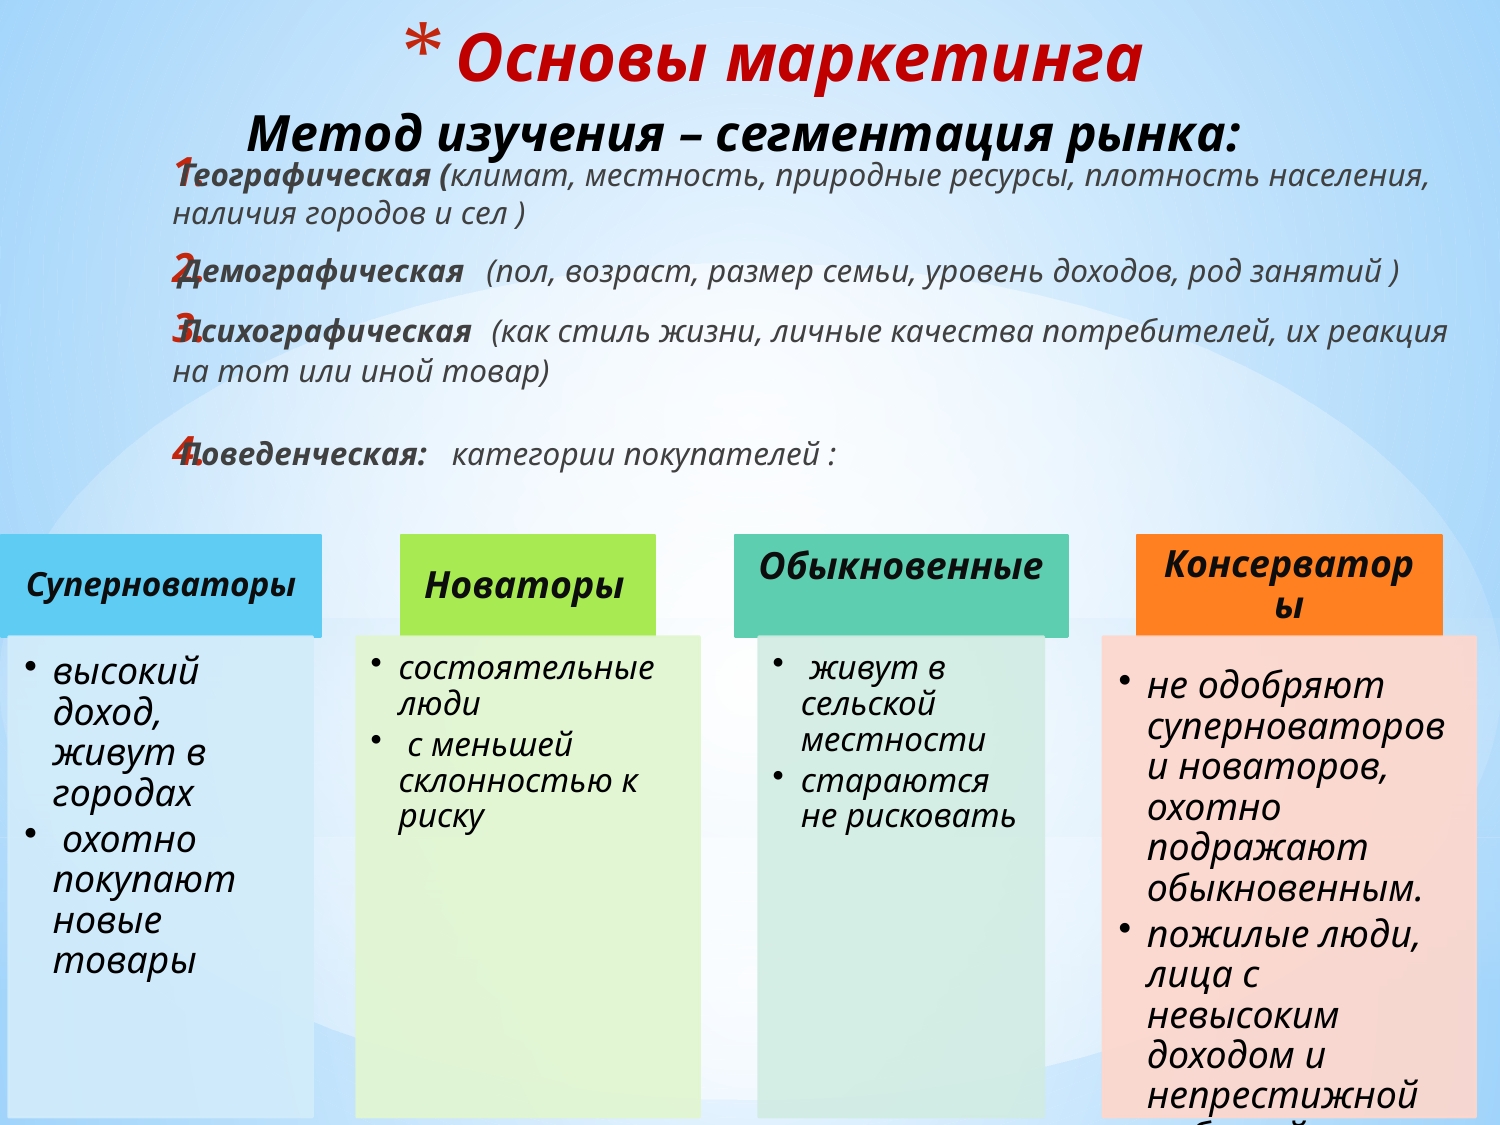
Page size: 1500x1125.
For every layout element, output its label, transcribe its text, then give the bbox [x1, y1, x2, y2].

text_box Метод изучения – сегментация рынка: [88, 93, 1400, 169]
title Основы маркетинга [123, 7, 1424, 94]
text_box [0, 585, 1477, 1067]
list Географическая (климат, местность, природные ресурсы, плотность населения, наличия городов и сел ) Демографическая (пол, возраст, размер семьи, уровень доходов, род занятий ) Психографическая (как стиль жизни, личные качества потребителей, их реакция на тот или иной товар) Поведенческая: категории покупателей : [152, 128, 1500, 516]
